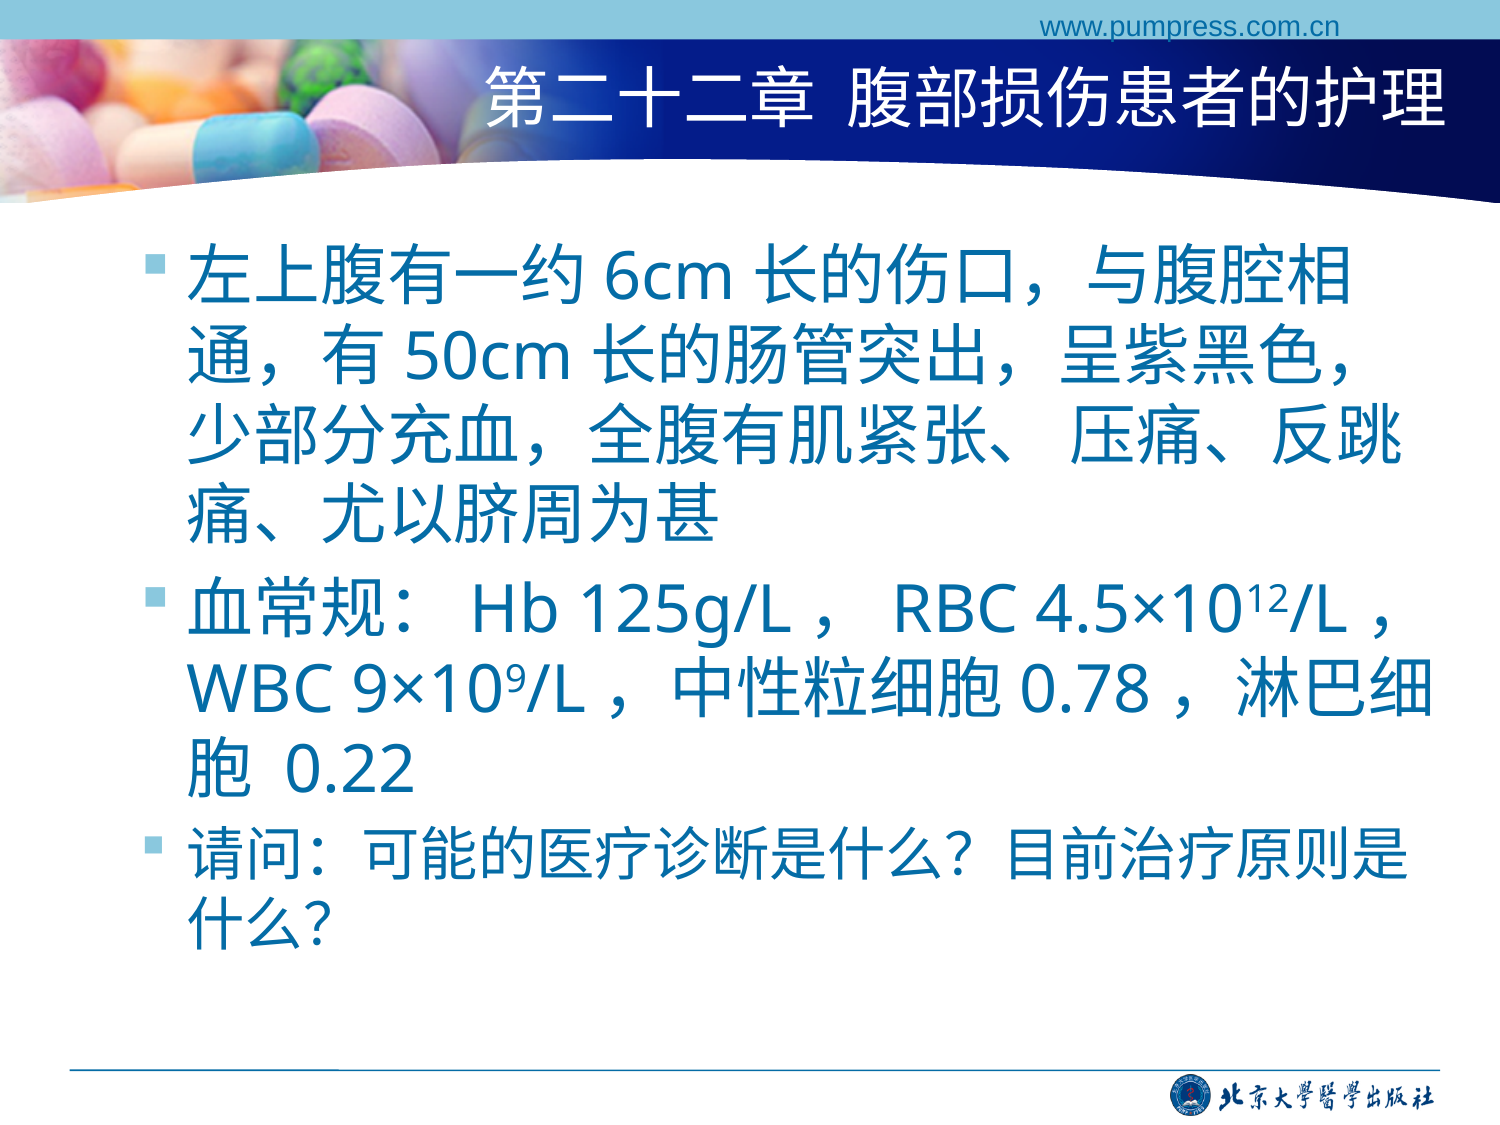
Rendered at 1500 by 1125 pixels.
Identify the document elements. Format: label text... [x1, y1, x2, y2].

list 左上腹有一约6cm长的伤口，与腹腔相通，有50cm长的肠管突出，呈紫黑色，少部分充血，全腹有肌紧张、 压痛、反跳痛、尤以脐周为甚 血常规：Hb 125g/L，RBC 4.5×1012/L，WBC 9×109/L，中性粒细胞0.78，淋巴细胞 0.22 请问：可能的医疗诊断是什么？目前治疗原则是什么？ [49, 224, 1463, 1026]
picture [0, 40, 1500, 203]
slide_number www.pumpress.com.cn [1025, 0, 1463, 38]
picture [1170, 1074, 1436, 1118]
title 第二十二章 腹部损伤患者的护理 [137, 49, 1463, 143]
